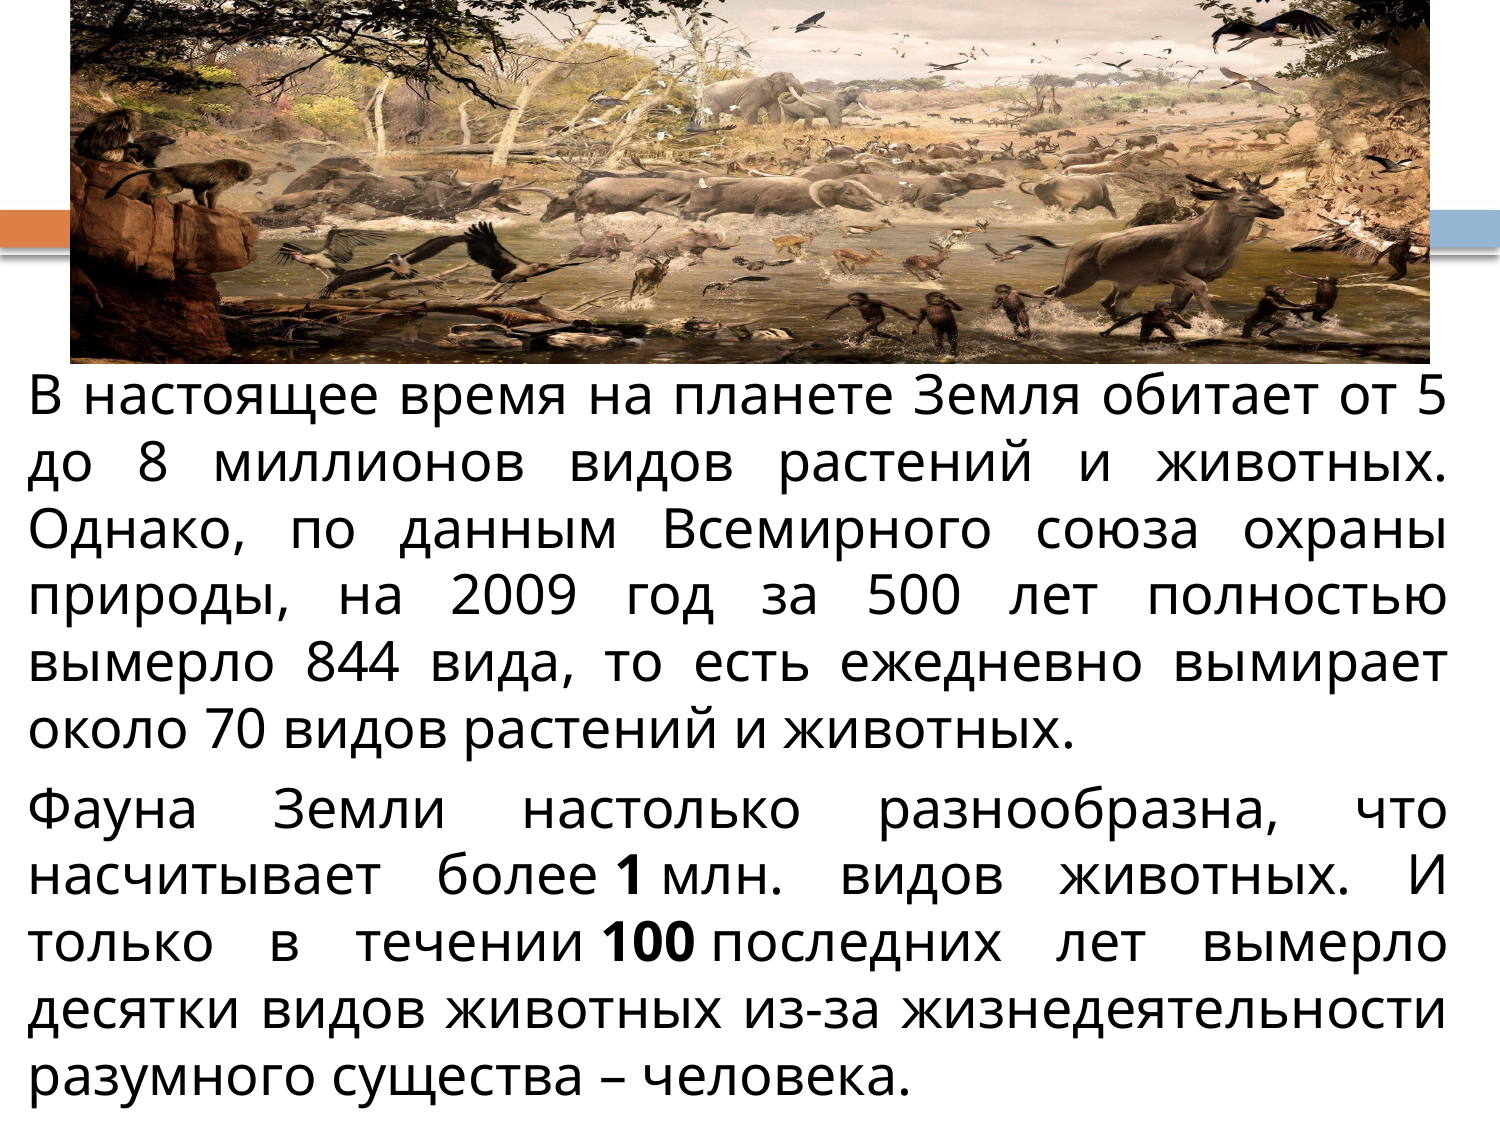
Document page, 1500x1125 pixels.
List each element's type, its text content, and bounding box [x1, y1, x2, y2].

list В настоящее время на планете Земля обитает от 5 до 8 миллионов видов растений и животных. Однако, по данным Всемирного союза охраны природы, на 2009 год за 500 лет полностью вымерло 844 вида, то есть ежедневно вымирает около 70 видов растений и животных. Фауна Земли настолько разнообразна, что насчитывает более 1 млн. видов животных. И только в течении 100 последних лет вымерло десятки видов животных из-за жизнедеятельности разумного существа – человека. [0, 351, 1465, 1125]
picture [70, 0, 1430, 364]
